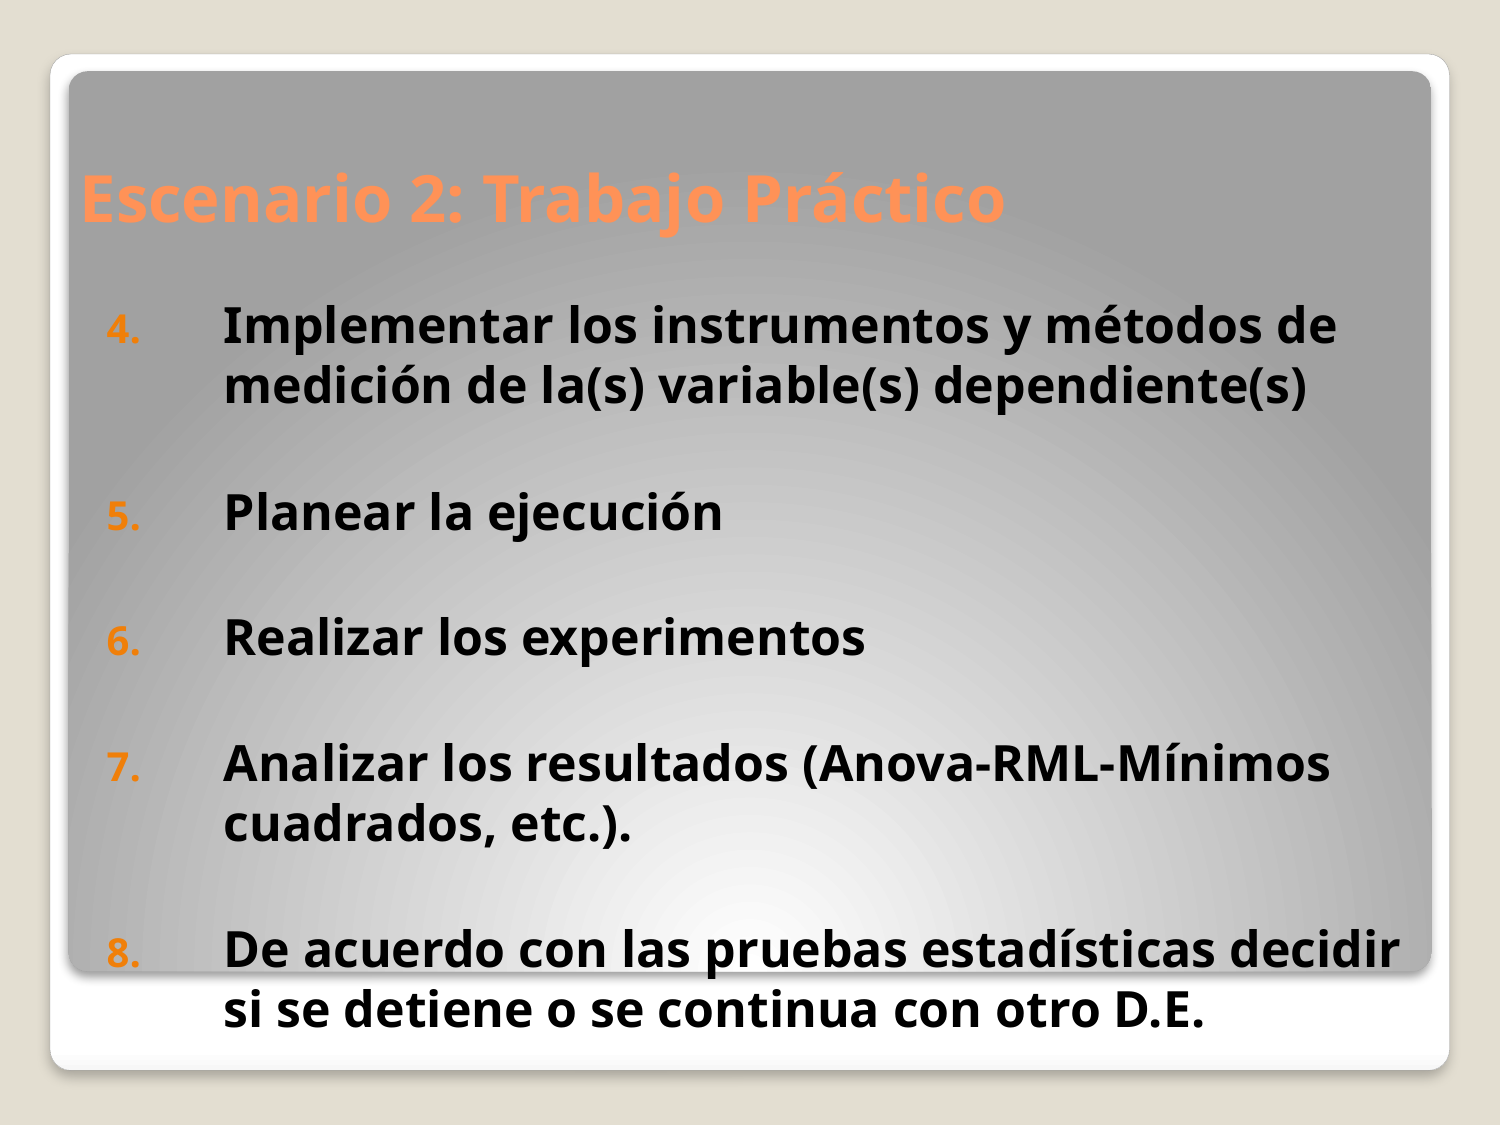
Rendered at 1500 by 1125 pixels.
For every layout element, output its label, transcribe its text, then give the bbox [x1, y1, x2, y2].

title Escenario 2: Trabajo Práctico [64, 149, 1408, 322]
list Implementar los instrumentos y métodos de medición de la(s) variable(s) dependiente(s) Planear la ejecución Realizar los experimentos Analizar los resultados (Anova-RML-Mínimos cuadrados, etc.). De acuerdo con las pruebas estadísticas decidir si se detiene o se continua con otro D.E. [76, 278, 1420, 1059]
